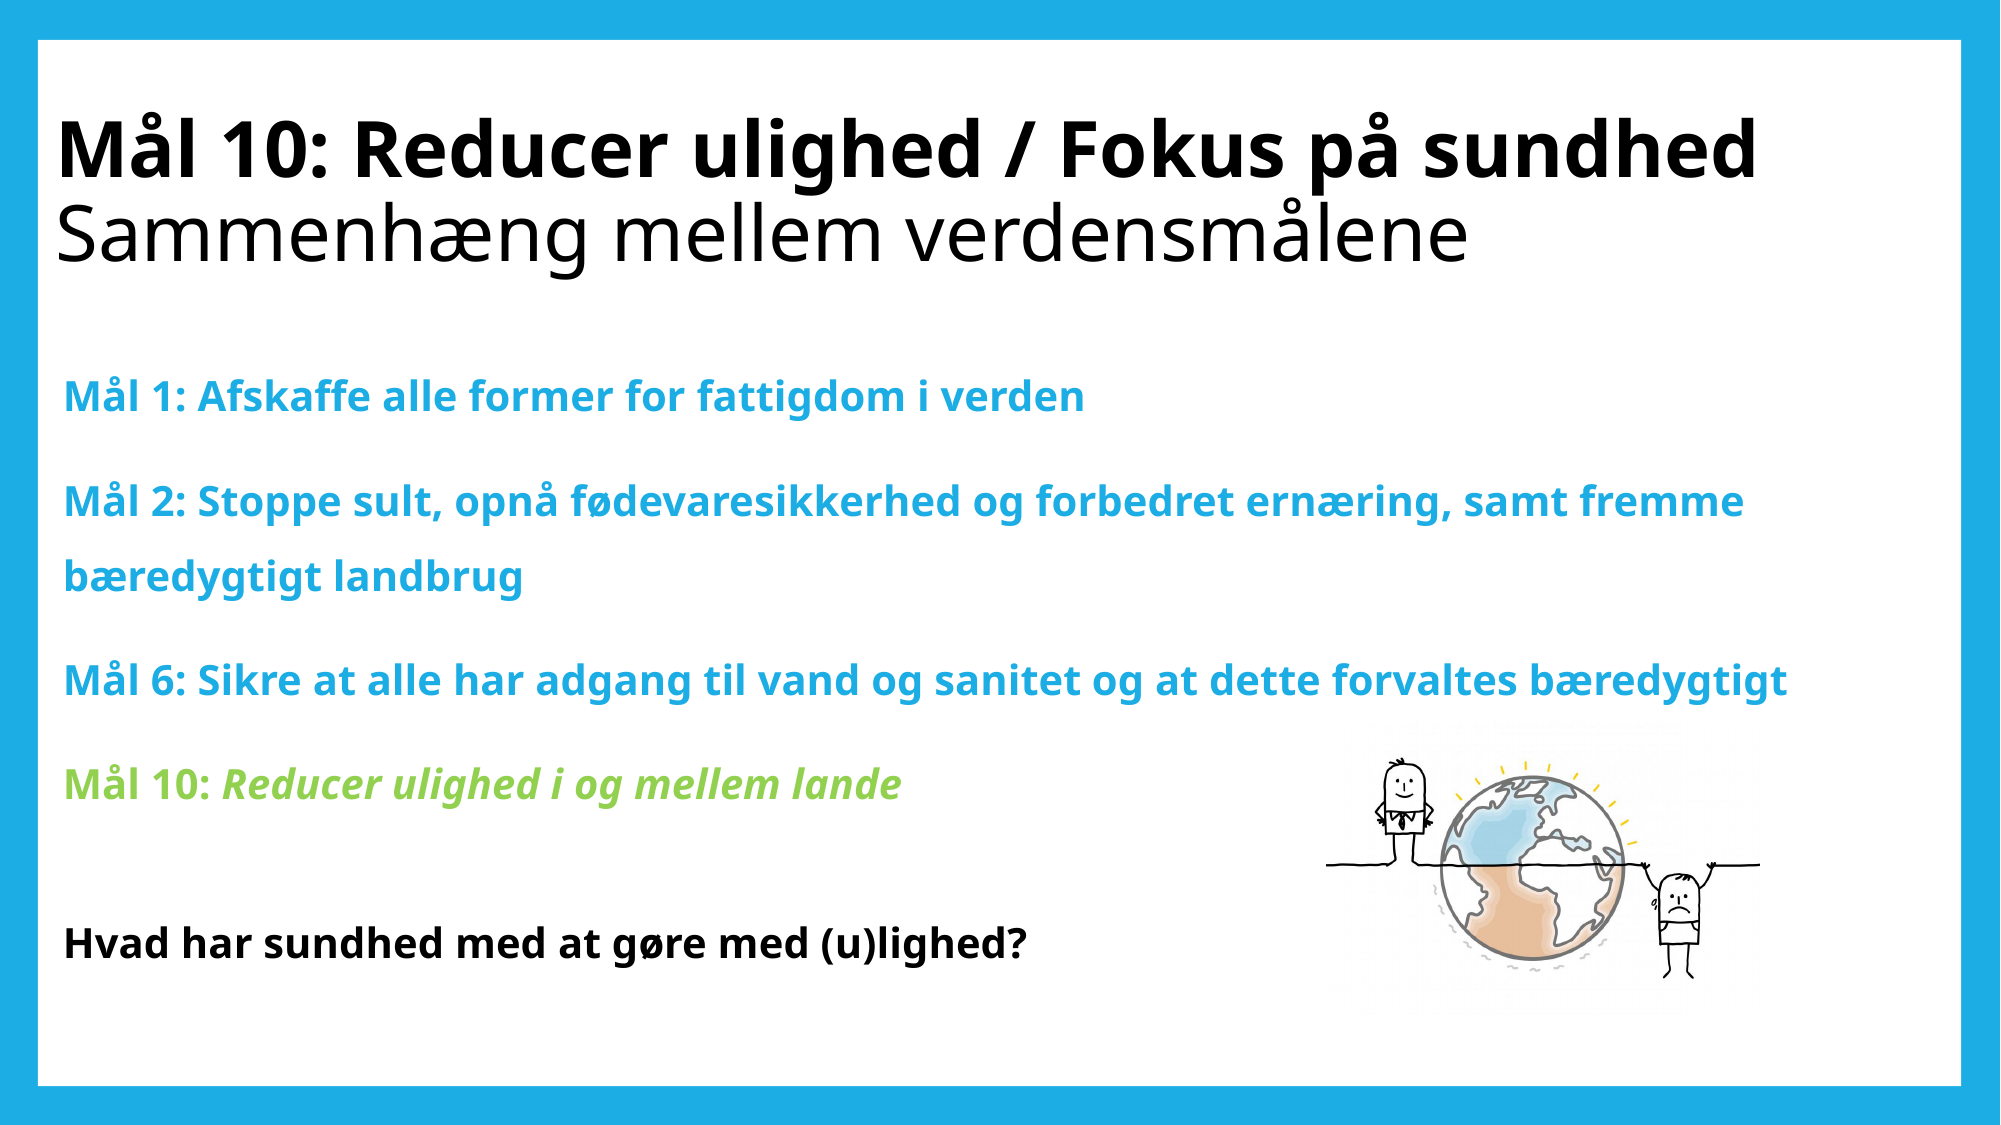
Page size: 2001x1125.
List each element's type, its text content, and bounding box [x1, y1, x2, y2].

picture [1326, 721, 1761, 1016]
title Mål 10: Reducer ulighed / Fokus på sundhed Sammenhæng mellem verdensmålene [40, 65, 1893, 323]
list Mål 1: Afskaffe alle former for fattigdom i verden Mål 2: Stoppe sult, opnå fødevaresikkerhed og forbedret ernæring, samt fremme bæredygtigt landbrug Mål 6: Sikre at alle har adgang til vand og sanitet og at dette forvaltes bæredygtigt Mål 10: Reducer ulighed i og mellem lande Hvad har sundhed med at gøre med (u)lighed? [40, 337, 1985, 1000]
